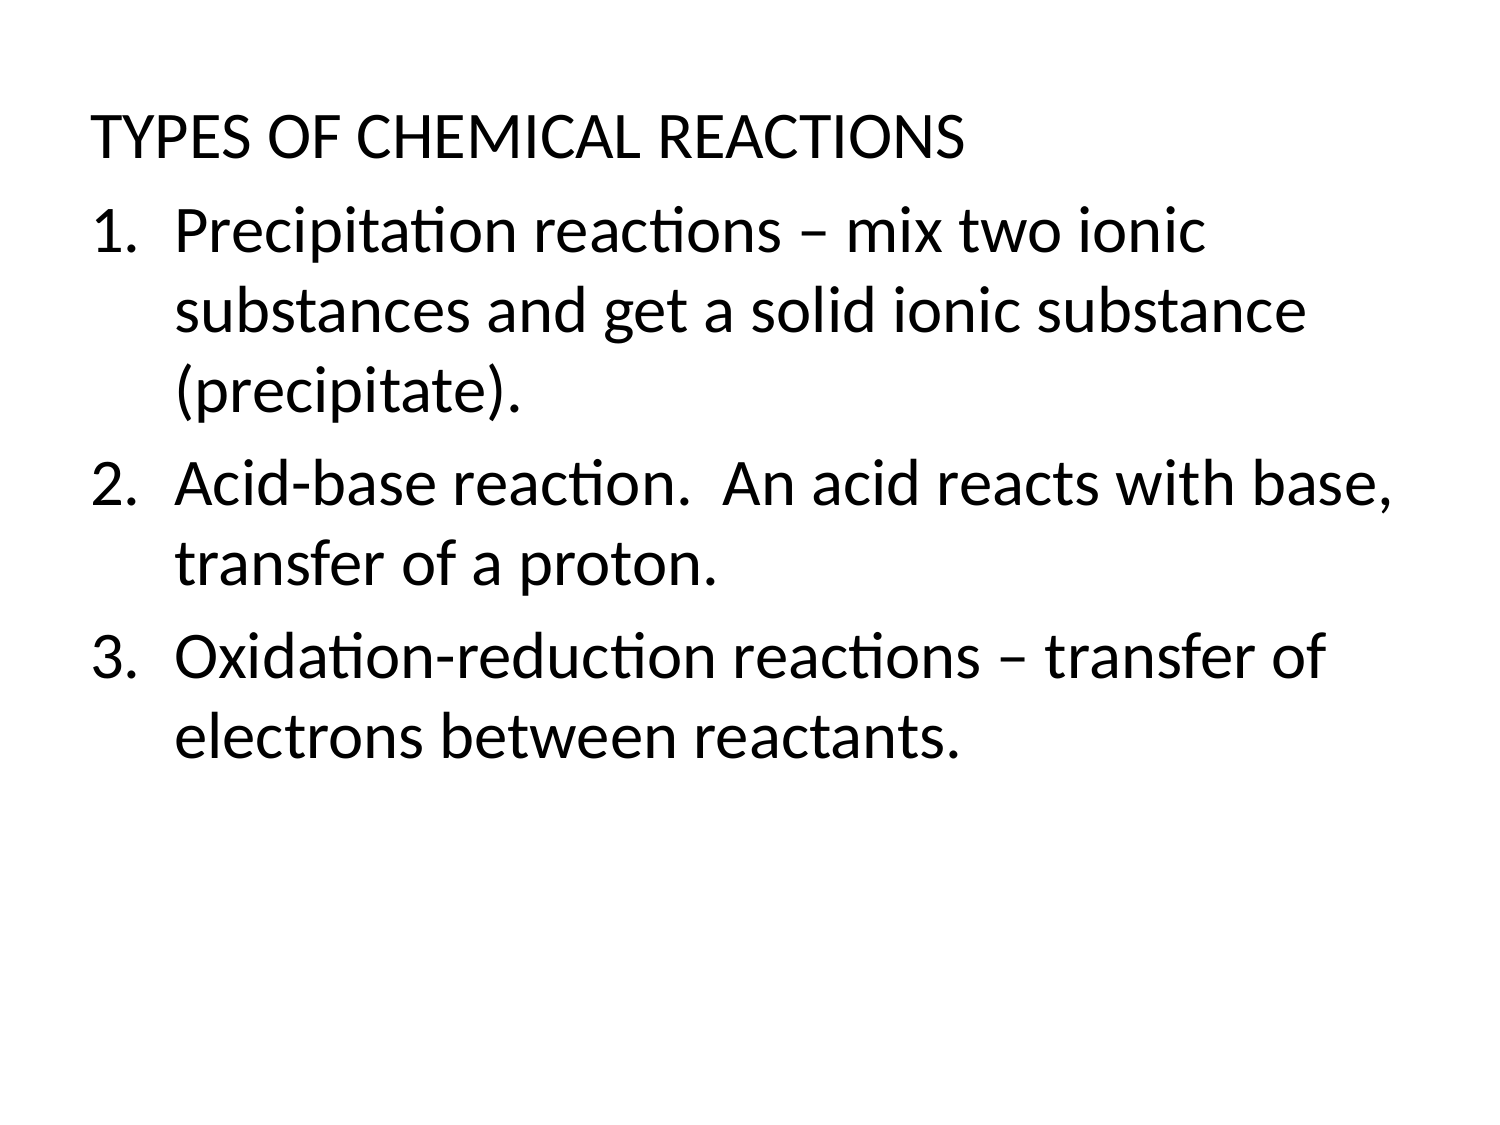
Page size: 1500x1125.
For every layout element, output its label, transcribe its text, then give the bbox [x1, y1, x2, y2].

list TYPES OF CHEMICAL REACTIONS Precipitation reactions – mix two ionic substances and get a solid ionic substance (precipitate). Acid-base reaction. An acid reacts with base, transfer of a proton. Oxidation-reduction reactions – transfer of electrons between reactants. [75, 84, 1425, 1005]
